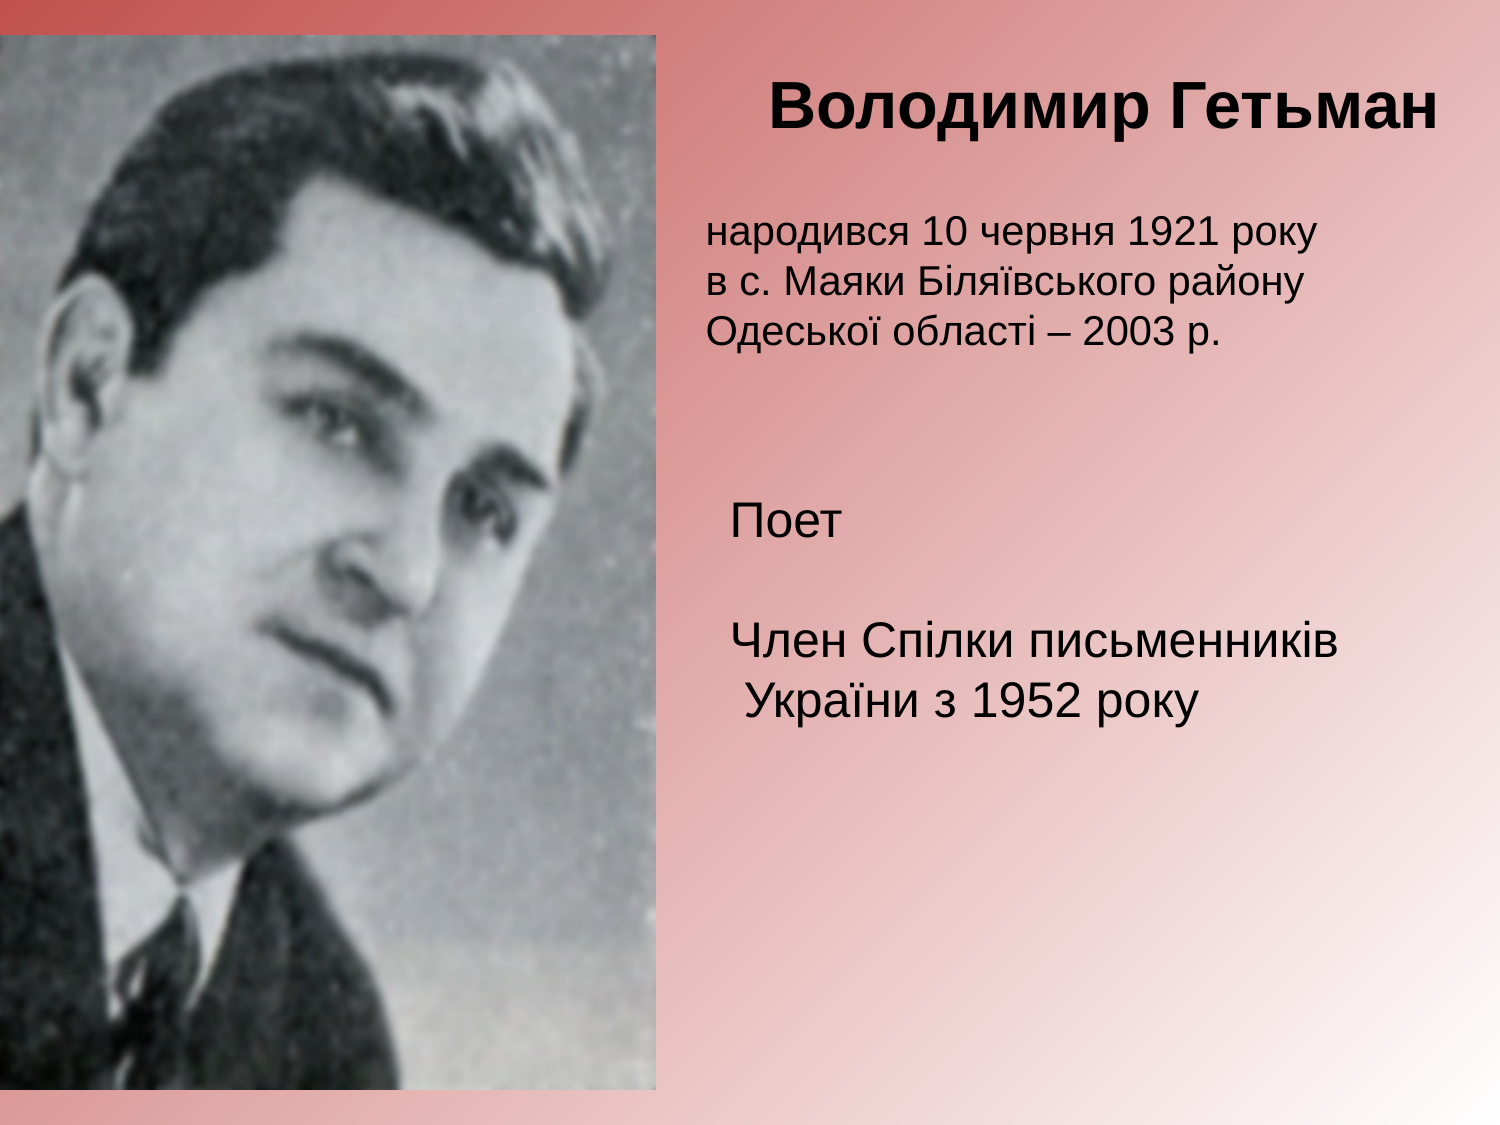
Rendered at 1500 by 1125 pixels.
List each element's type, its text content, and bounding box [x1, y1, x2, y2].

text_box Поет Член Спілки письменників України з 1952 року [714, 479, 1355, 735]
picture [0, 34, 656, 1091]
text_box народився 10 червня 1921 року в с. Маяки Біляївського району Одеської області – 2003 р. [690, 196, 1386, 362]
text_box Володимир Гетьман [753, 54, 1456, 150]
